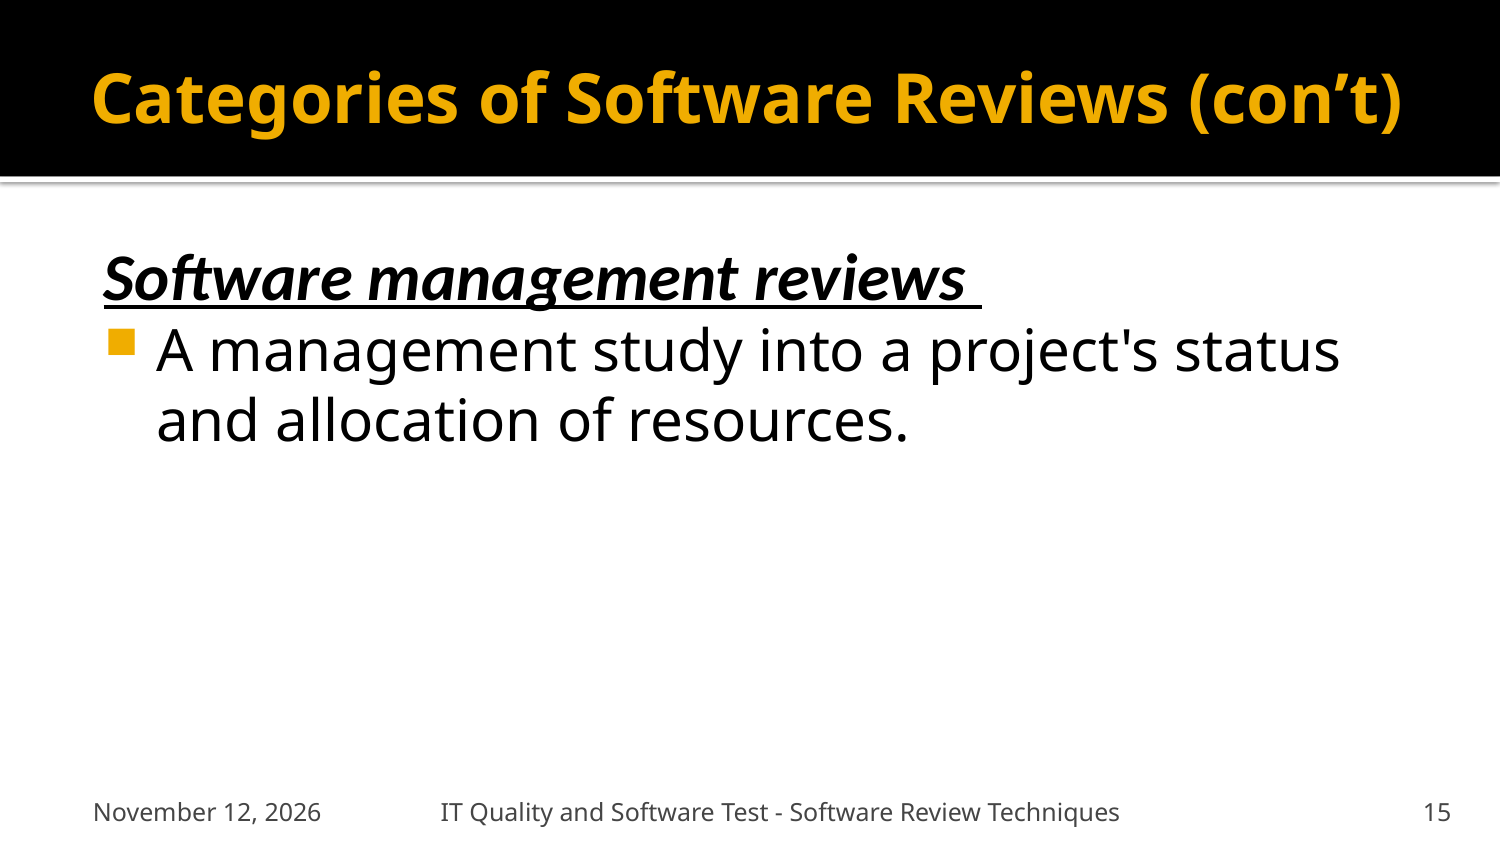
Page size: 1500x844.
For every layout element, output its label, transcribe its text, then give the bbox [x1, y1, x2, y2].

footer IT Quality and Software Test - Software Review Techniques [433, 796, 1337, 831]
slide_number 15 [1345, 796, 1467, 831]
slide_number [75, 796, 425, 831]
list Software management reviews A management study into a project's status and allocation of resources. [75, 218, 1425, 788]
title Categories of Software Reviews (con’t) [75, 19, 1425, 174]
